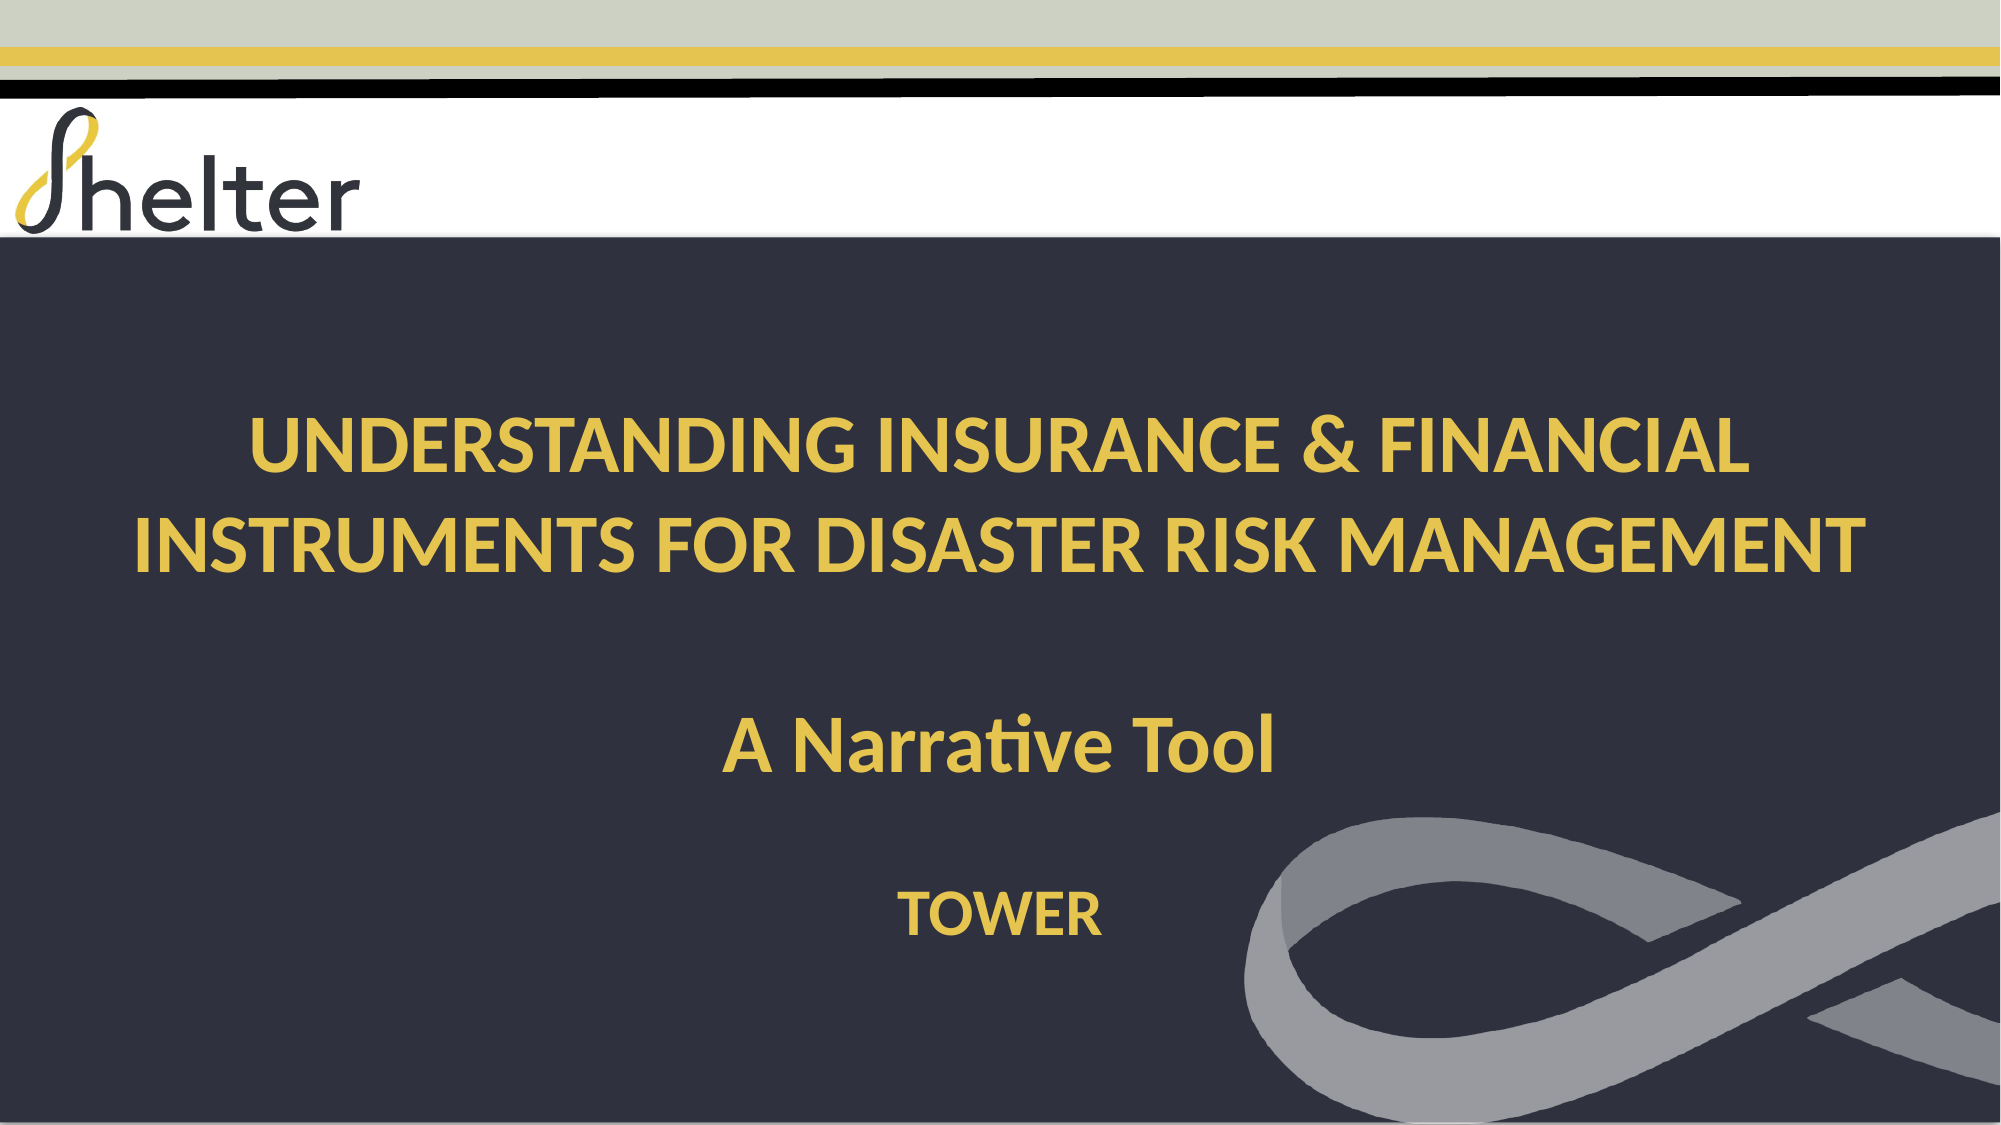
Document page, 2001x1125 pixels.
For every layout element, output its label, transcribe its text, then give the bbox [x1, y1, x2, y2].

picture [1243, 794, 2000, 1125]
text_box UNDERSTANDING INSURANCE & FINANCIAL INSTRUMENTS FOR DISASTER RISK MANAGEMENT A Narrative Tool TOWER [35, 289, 1965, 783]
picture [15, 107, 360, 234]
